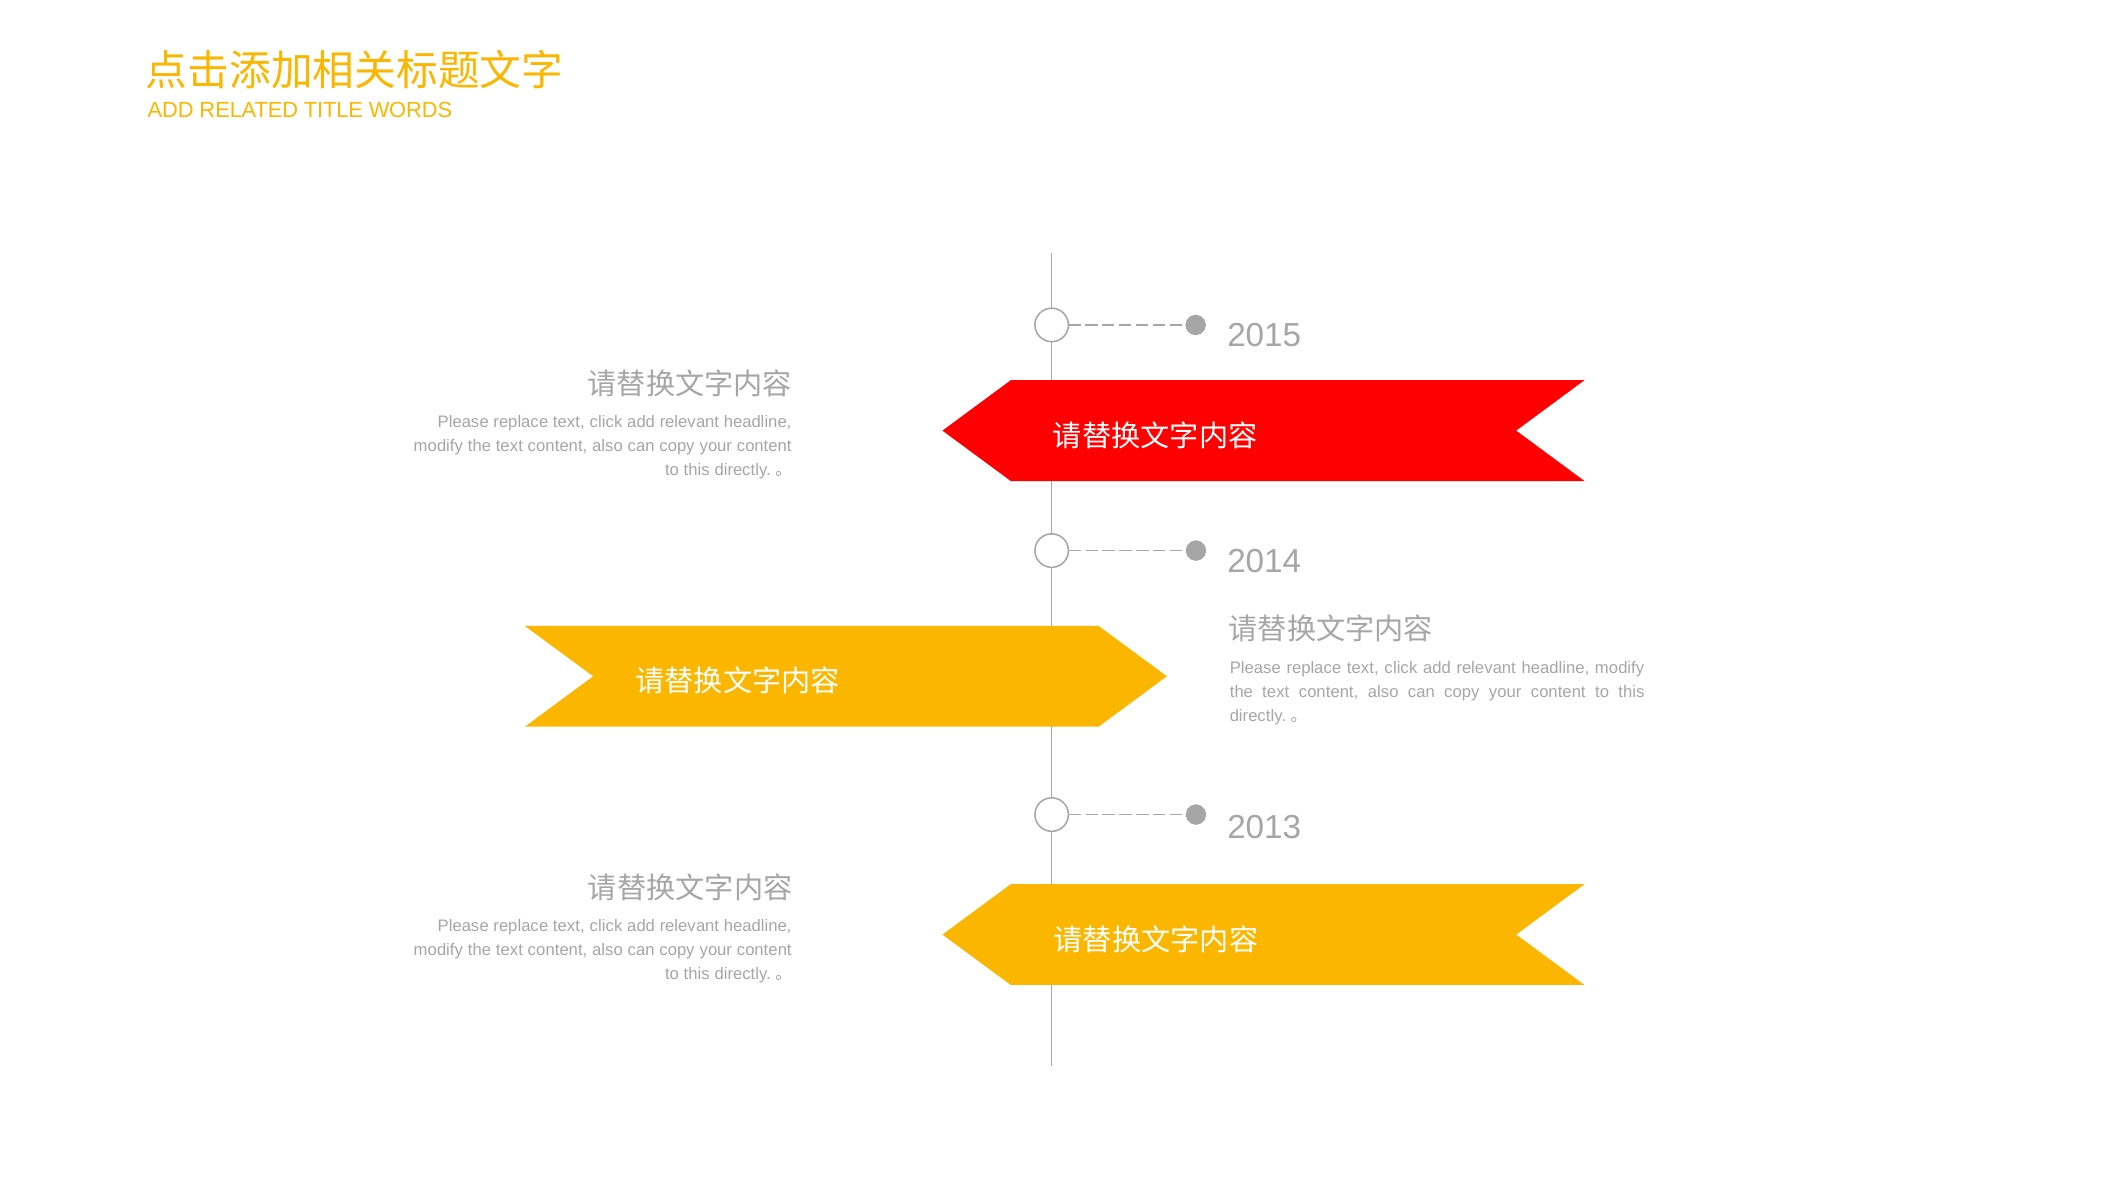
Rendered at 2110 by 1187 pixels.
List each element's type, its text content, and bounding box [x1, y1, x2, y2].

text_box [524, 625, 1167, 727]
text_box 2013 [1212, 789, 1317, 853]
text_box ADD RELATED TITLE WORDS [147, 96, 453, 123]
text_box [387, 350, 808, 488]
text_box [387, 854, 809, 992]
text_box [1034, 533, 1196, 568]
text_box 2015 [1212, 298, 1317, 361]
text_box 2014 [1212, 523, 1317, 587]
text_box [942, 884, 1585, 985]
text_box 点击添加相关标题文字 [145, 43, 564, 95]
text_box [942, 380, 1585, 481]
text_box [1212, 596, 1660, 733]
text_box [1034, 308, 1196, 342]
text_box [1034, 797, 1196, 832]
